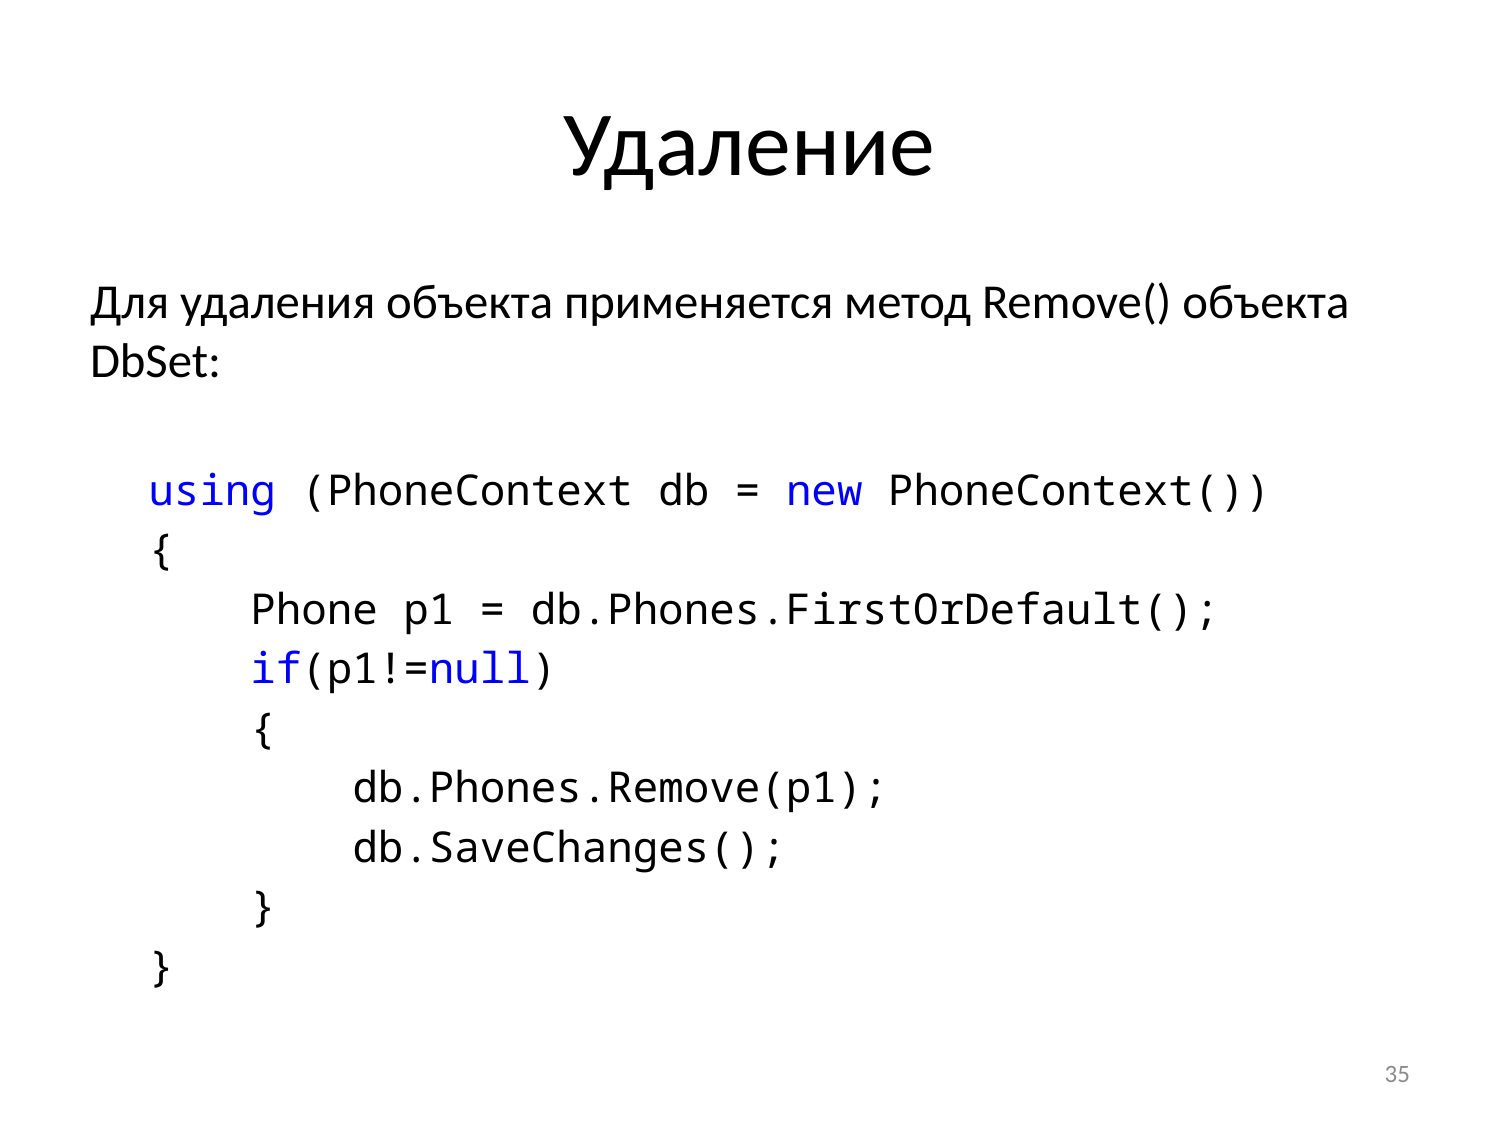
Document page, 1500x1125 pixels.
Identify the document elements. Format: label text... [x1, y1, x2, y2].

list Для удаления объекта применяется метод Remove() объекта DbSet: using (PhoneContext db = new PhoneContext()) { Phone p1 = db.Phones.FirstOrDefault(); if(p1!=null) { db.Phones.Remove(p1); db.SaveChanges(); } } [75, 262, 1425, 1005]
slide_number 35 [1074, 1042, 1425, 1103]
title Удаление [75, 45, 1425, 233]
